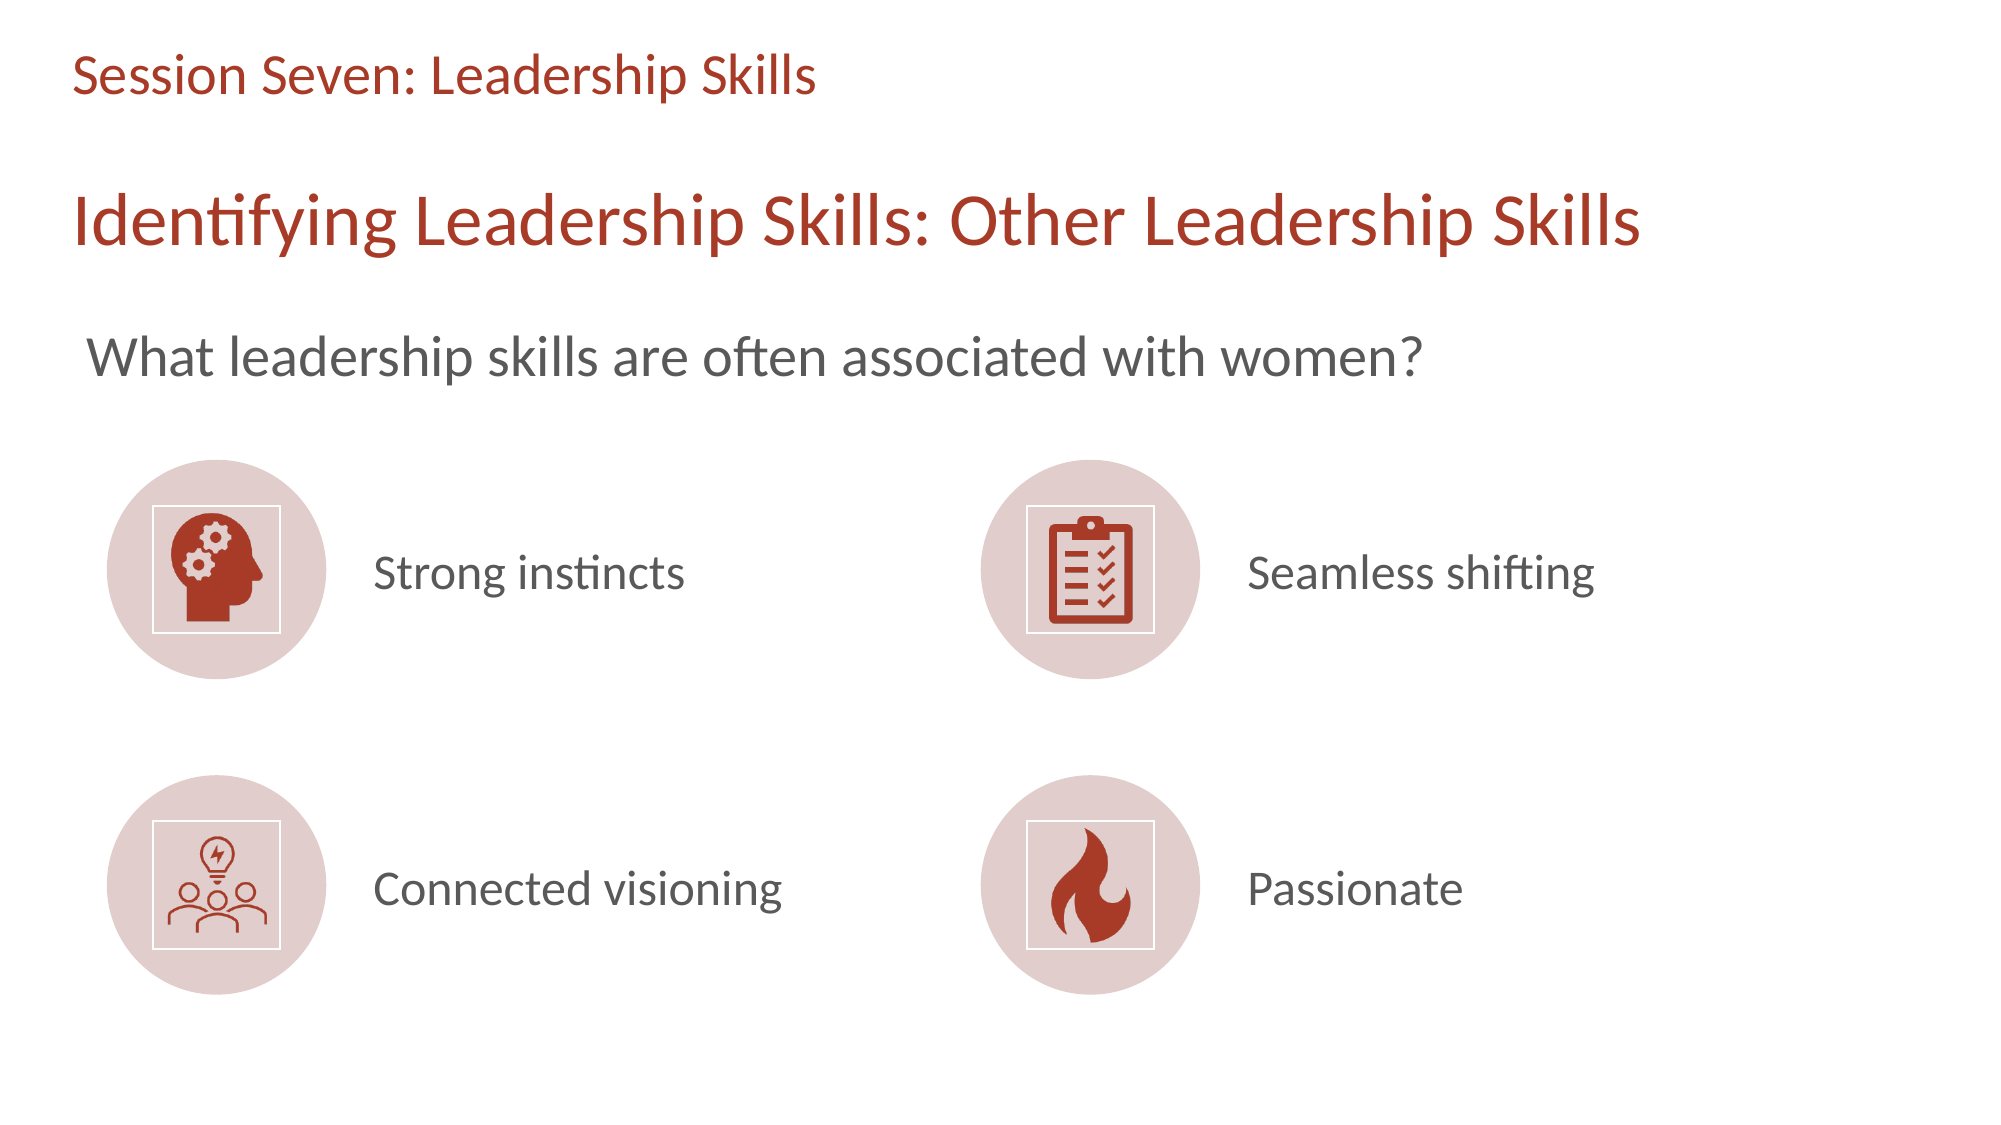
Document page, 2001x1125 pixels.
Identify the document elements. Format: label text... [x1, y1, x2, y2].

title Session Seven: Leadership Skills [57, 36, 1934, 124]
list Identifying Leadership Skills: Other Leadership Skills [57, 172, 1934, 270]
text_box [71, 444, 1800, 1010]
list What leadership skills are often associated with women? [71, 318, 1849, 398]
